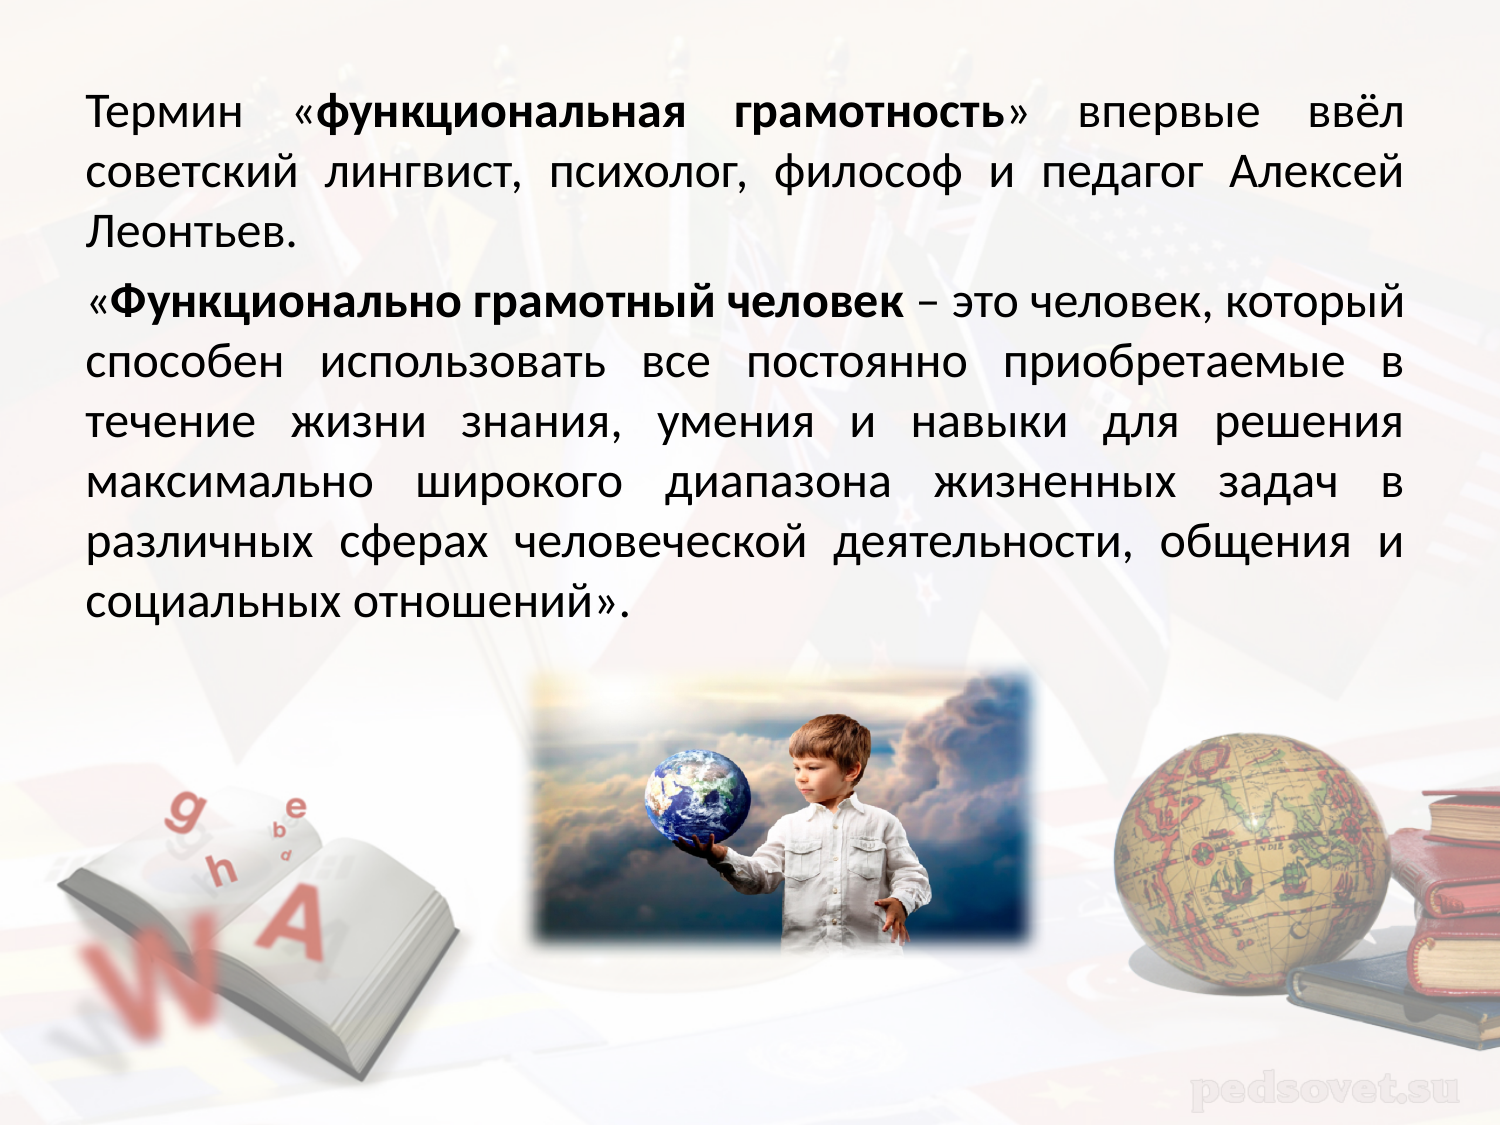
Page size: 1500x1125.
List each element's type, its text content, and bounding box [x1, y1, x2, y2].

picture [515, 656, 1047, 962]
list Термин «функциональная грамотность» впервые ввёл советский лингвист, психолог, философ и педагог Алексей Леонтьев. «Функционально грамотный человек – это человек, который способен использовать все постоянно приобретаемые в течение жизни знания, умения и навыки для решения максимально широкого диапазона жизненных задач в различных сферах человеческой деятельности, общения и социальных отношений». [70, 70, 1421, 645]
